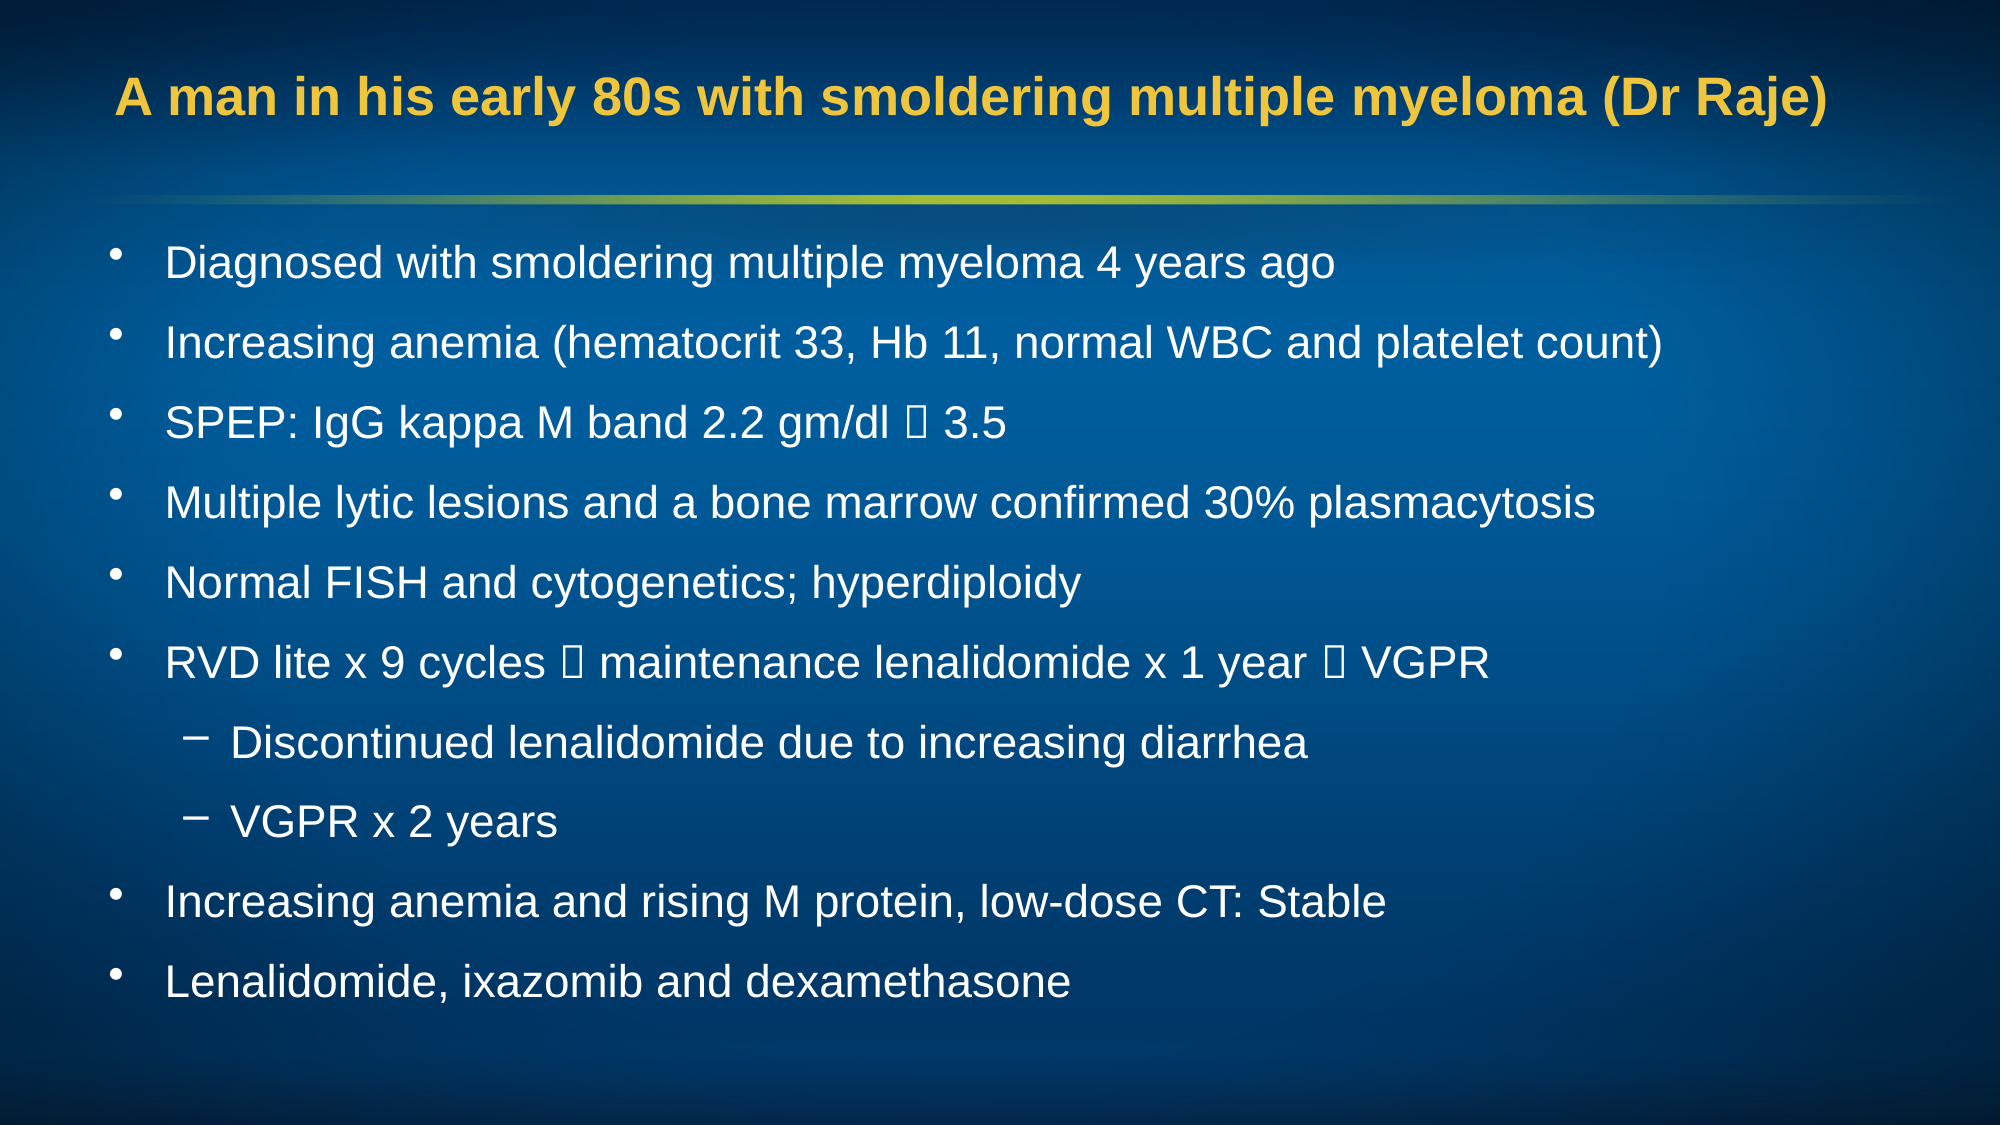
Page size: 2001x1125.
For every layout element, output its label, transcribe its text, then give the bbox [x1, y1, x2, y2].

picture [0, 0, 2000, 1125]
title A man in his early 80s with smoldering multiple myeloma (Dr Raje) [99, 0, 1882, 188]
text_box Diagnosed with smoldering multiple myeloma 4 years ago Increasing anemia (hematocrit 33, Hb 11, normal WBC and platelet count) SPEP: IgG kappa M band 2.2 gm/dl  3.5 Multiple lytic lesions and a bone marrow confirmed 30% plasmacytosis Normal FISH and cytogenetics; hyperdiploidy RVD lite x 9 cycles  maintenance lenalidomide x 1 year  VGPR Discontinued lenalidomide due to increasing diarrhea VGPR x 2 years Increasing anemia and rising M protein, low-dose CT: Stable Lenalidomide, ixazomib and dexamethasone [93, 224, 1875, 1038]
